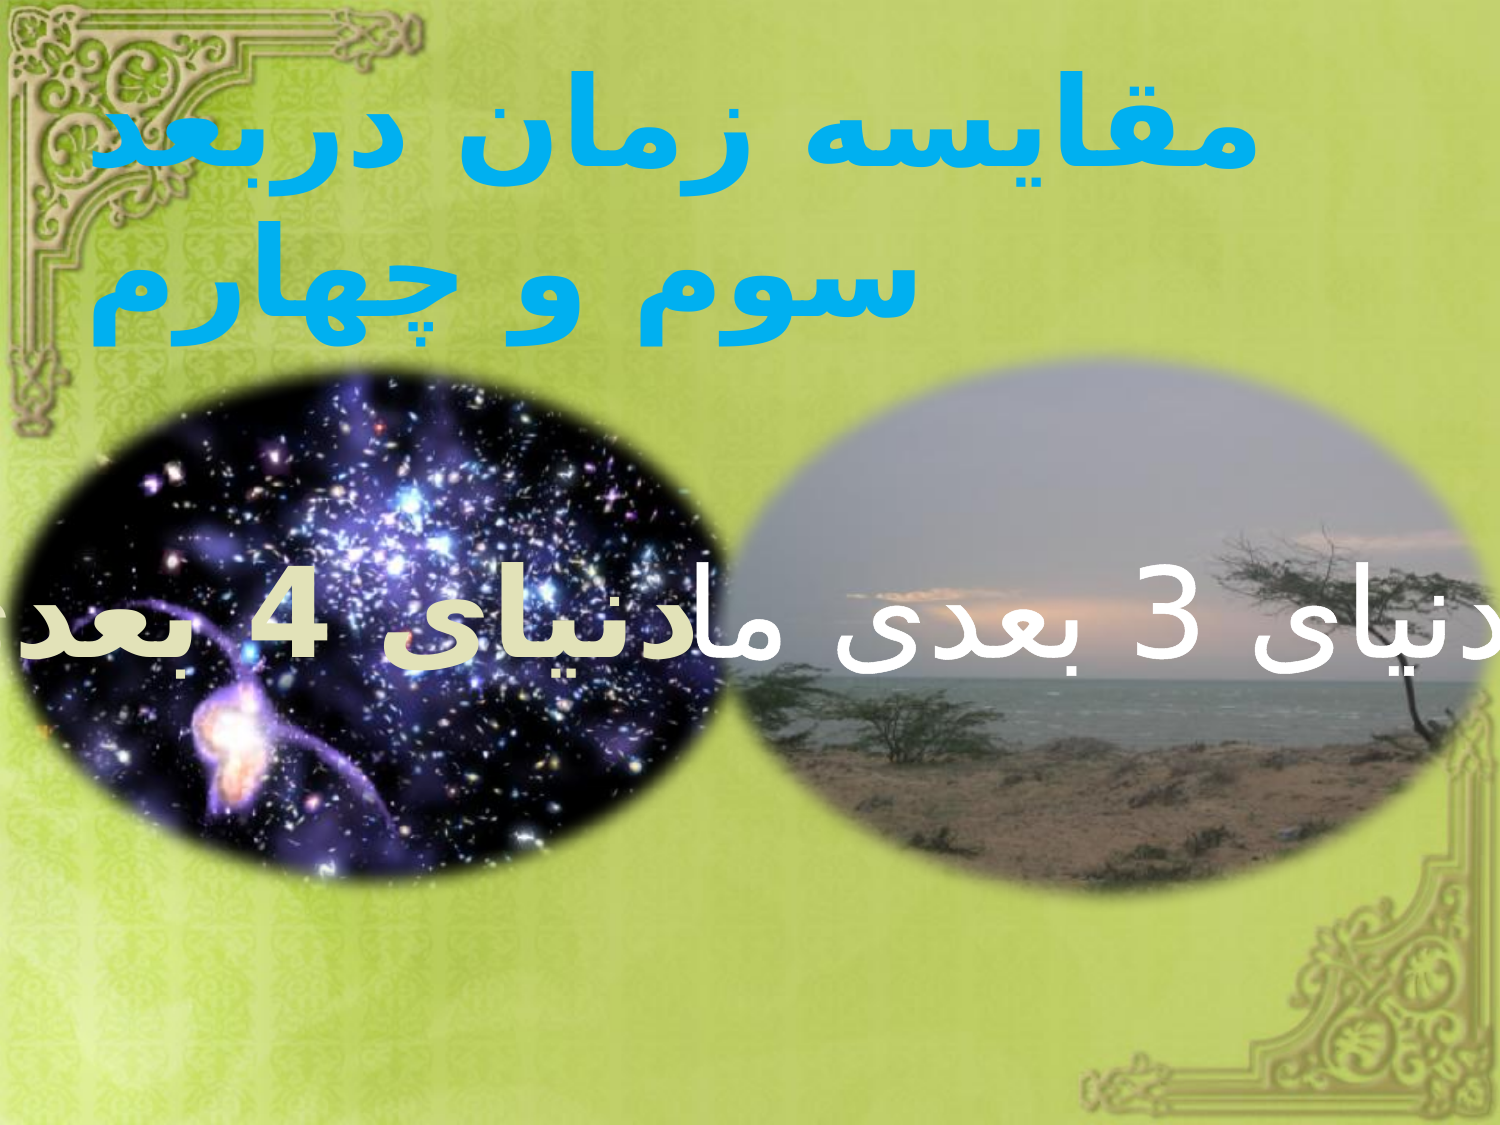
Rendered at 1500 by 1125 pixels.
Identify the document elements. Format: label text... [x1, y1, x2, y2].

picture [0, 0, 1500, 1125]
title مقایسه زمان دربعد سوم و چهارم [70, 93, 1500, 348]
